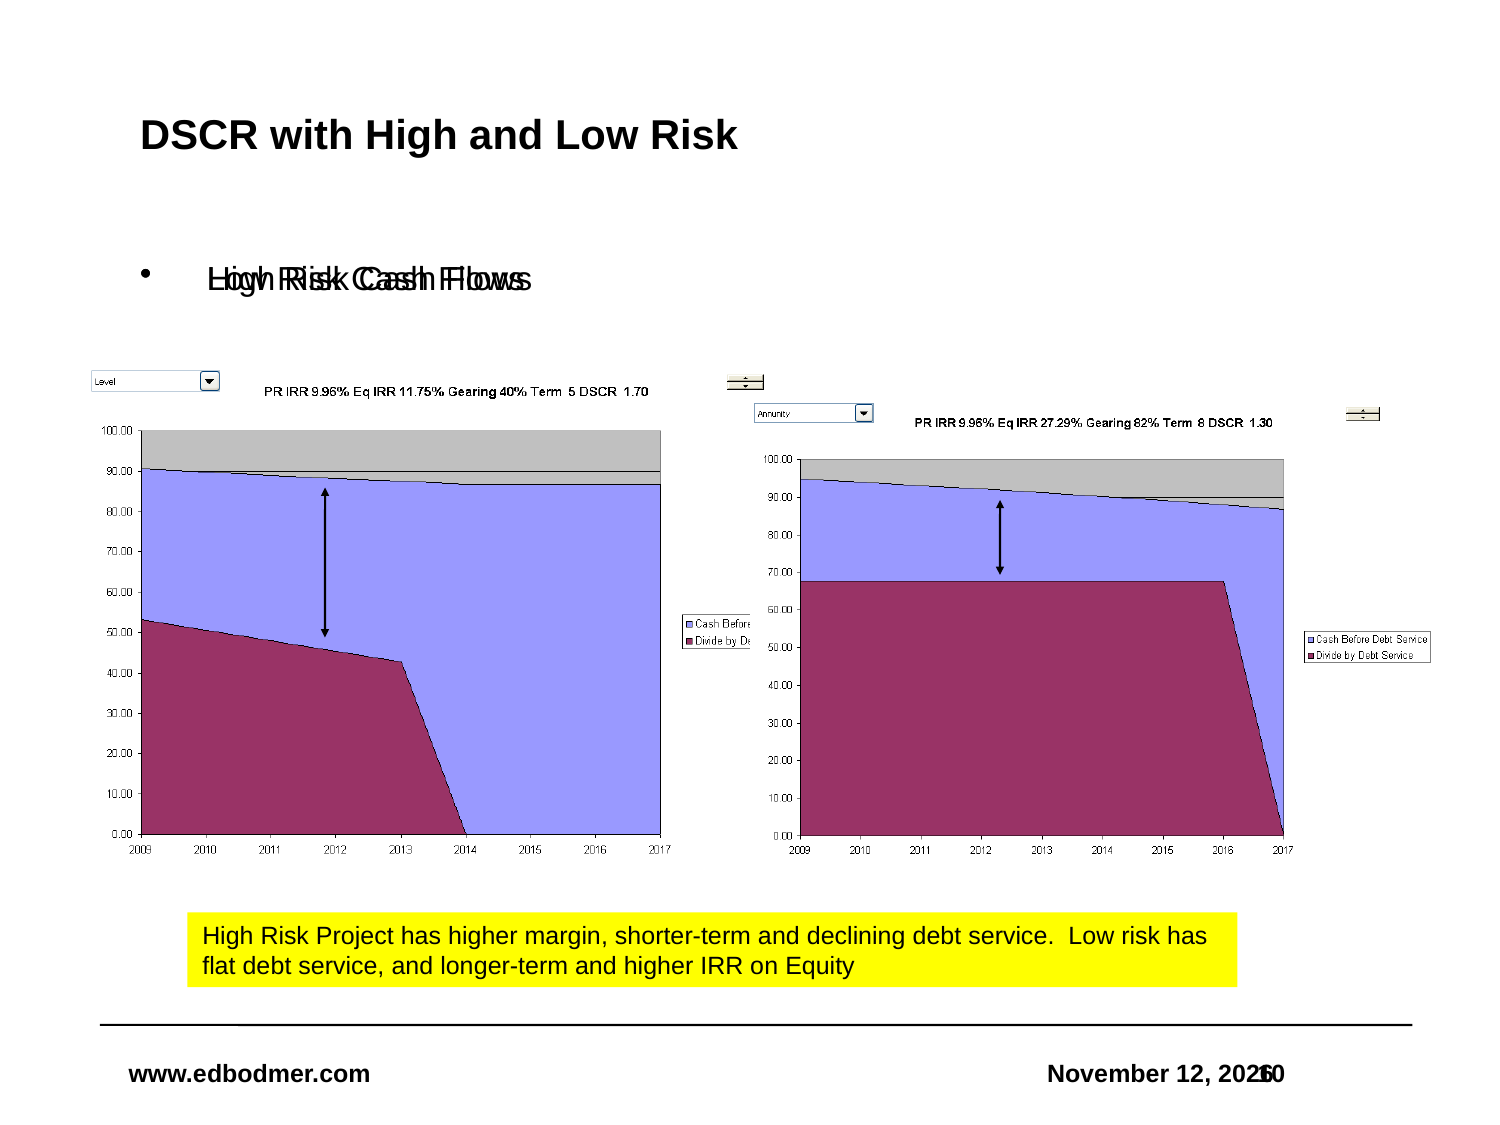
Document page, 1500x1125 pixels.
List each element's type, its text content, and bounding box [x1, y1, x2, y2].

text_box High Risk Project has higher margin, shorter-term and declining debt service. Low risk has flat debt service, and longer-term and higher IRR on Equity [187, 912, 1238, 988]
list Low Risk Cash Flows [124, 249, 1376, 398]
title DSCR with High and Low Risk [124, 99, 1288, 226]
list Low Risk Cash Flows [124, 878, 1376, 1001]
picture [87, 366, 1437, 872]
